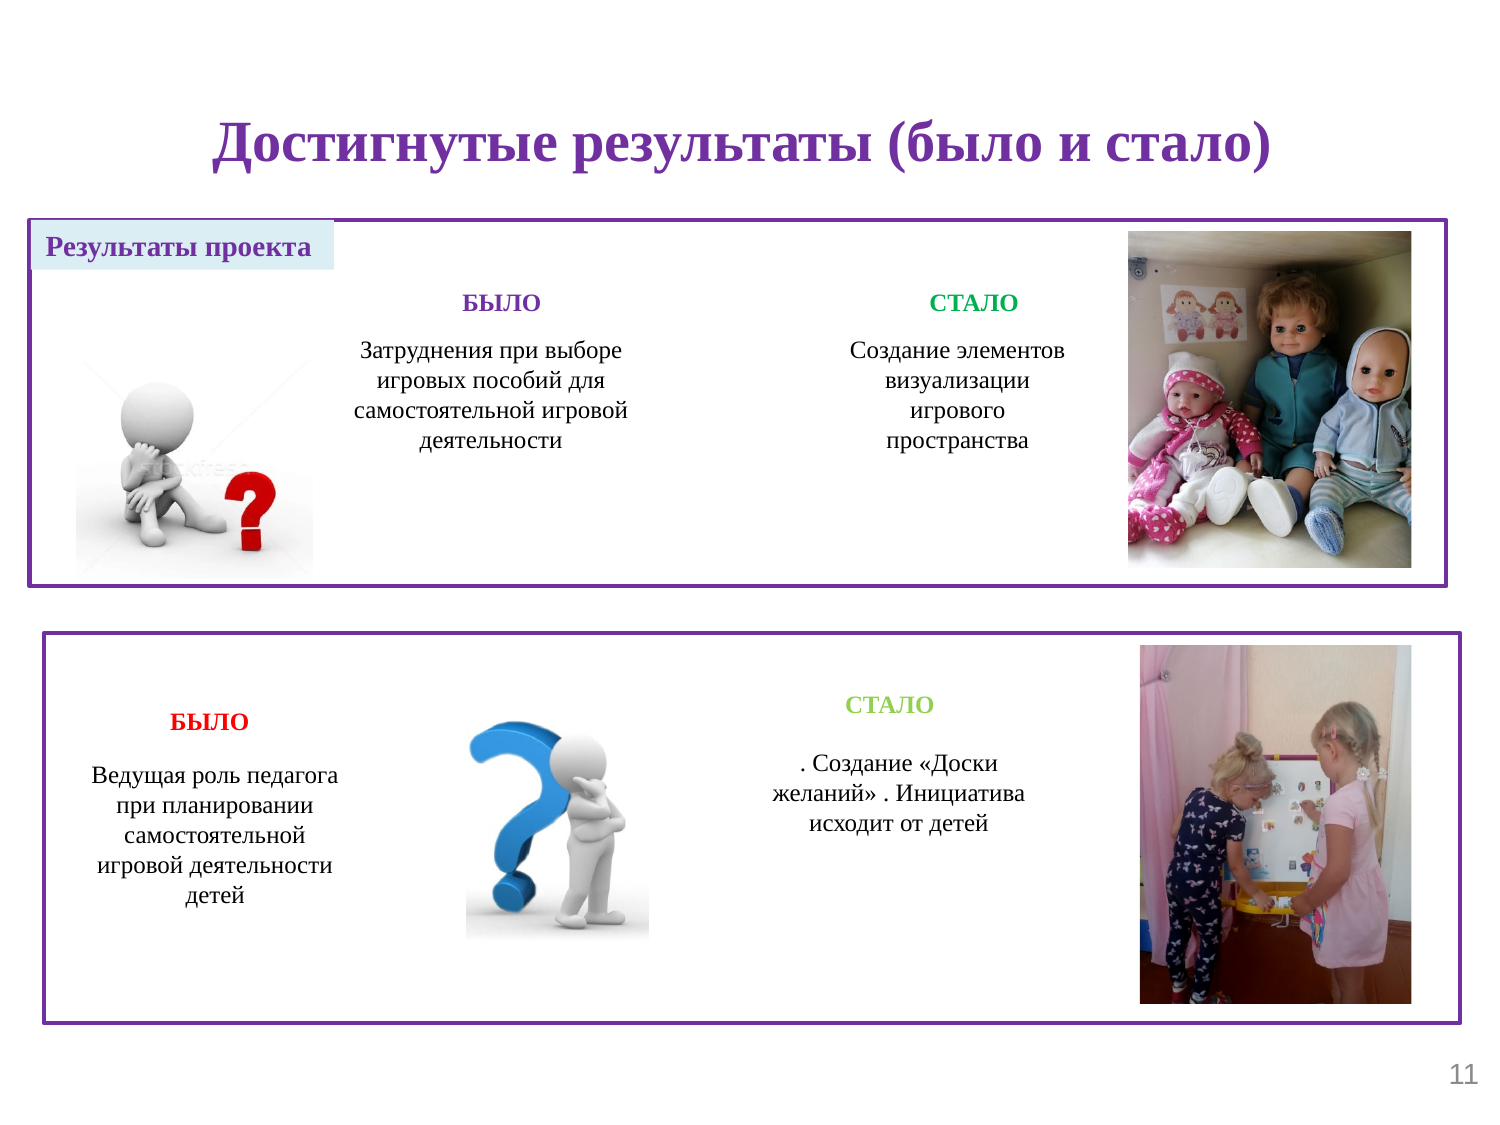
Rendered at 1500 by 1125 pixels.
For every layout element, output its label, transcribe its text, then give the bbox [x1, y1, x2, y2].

text_box Результаты проекта [30, 219, 334, 270]
slide_number 11 [1144, 1042, 1495, 1103]
picture [1139, 644, 1412, 1004]
picture [466, 715, 649, 941]
text_box . Создание «Доски желаний» . Инициатива исходит от детей [750, 739, 1048, 874]
text_box [27, 218, 1448, 588]
text_box Затруднения при выборе игровых пособий для самостоятельной игровой деятельности [336, 326, 646, 461]
text_box СТАЛО [675, 681, 1010, 726]
picture [76, 354, 313, 579]
text_box БЫЛО [69, 697, 313, 743]
text_box [42, 631, 1462, 1025]
text_box СТАЛО [868, 278, 1081, 324]
text_box Ведущая роль педагога при планировании самостоятельной игровой деятельности детей [63, 751, 367, 916]
text_box Создание элементов визуализации игрового пространства [832, 326, 1083, 491]
picture [1127, 231, 1412, 568]
title Достигнутые результаты (было и стало) [39, 101, 1460, 175]
text_box БЫЛО [407, 278, 597, 324]
